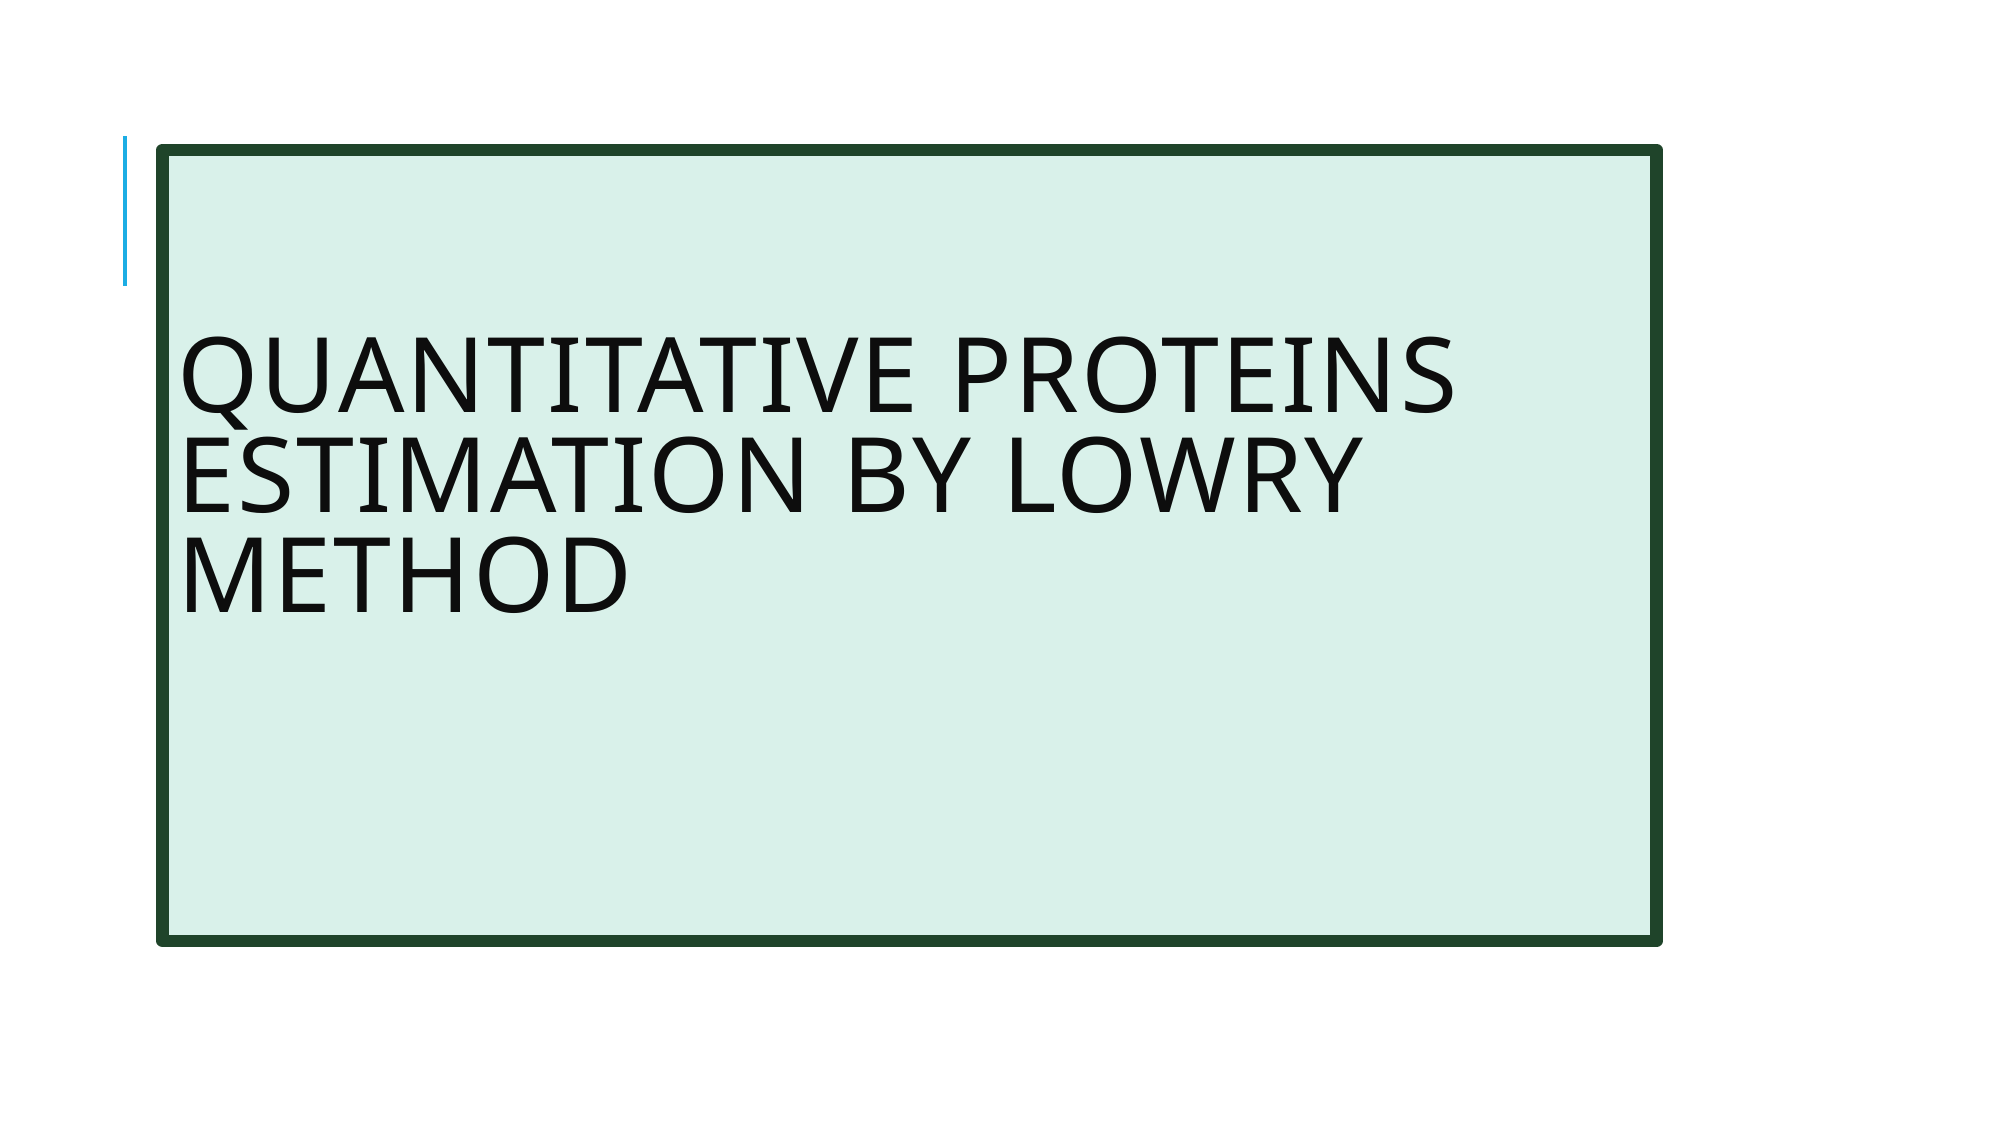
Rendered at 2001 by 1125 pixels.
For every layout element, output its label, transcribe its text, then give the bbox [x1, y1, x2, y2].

title Quantitative Proteins Estimation by lowry method [162, 149, 1657, 941]
